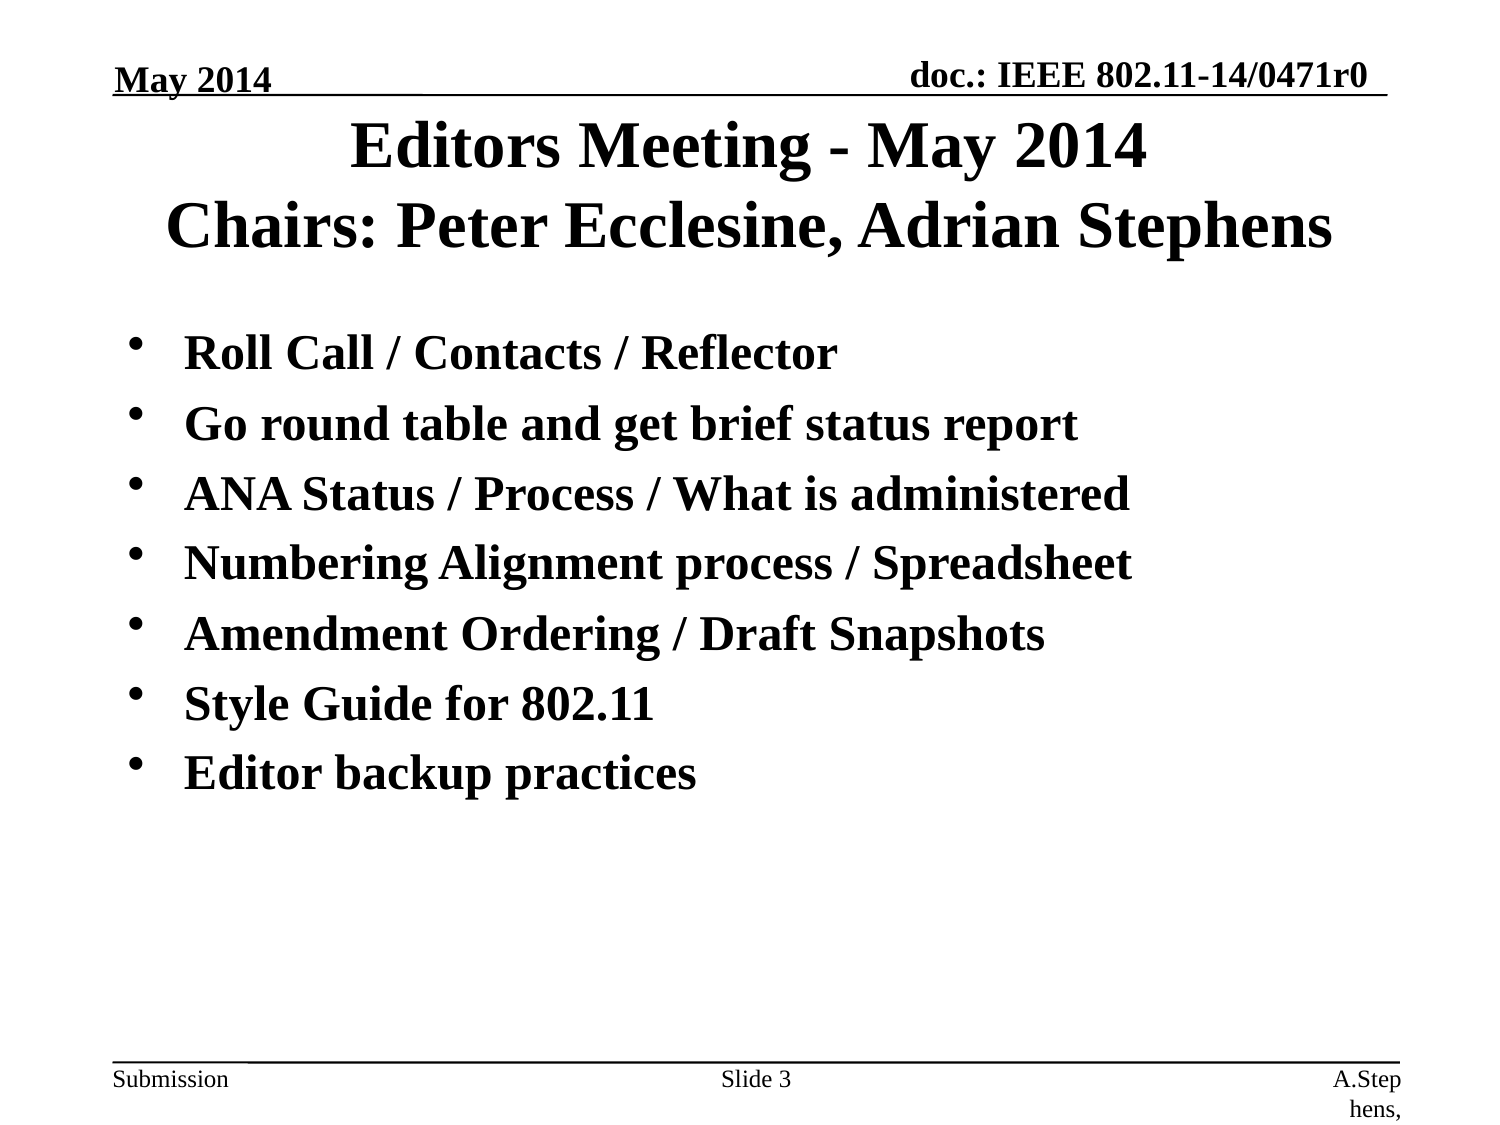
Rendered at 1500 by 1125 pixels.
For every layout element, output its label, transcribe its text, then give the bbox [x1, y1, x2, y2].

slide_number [114, 54, 335, 100]
title Editors Meeting - May 2014 Chairs: Peter Ecclesine, Adrian Stephens [112, 125, 1388, 238]
list Roll Call / Contacts / Reflector Go round table and get brief status report ANA Status / Process / What is administered Numbering Alignment process / Spreadsheet Amendment Ordering / Draft Snapshots Style Guide for 802.11 Editor backup practices [112, 312, 1425, 1000]
slide_number Slide 3 [721, 1062, 792, 1093]
footer A.Stephens, Intel, D. Stanley, Aruba [1325, 1062, 1402, 1093]
